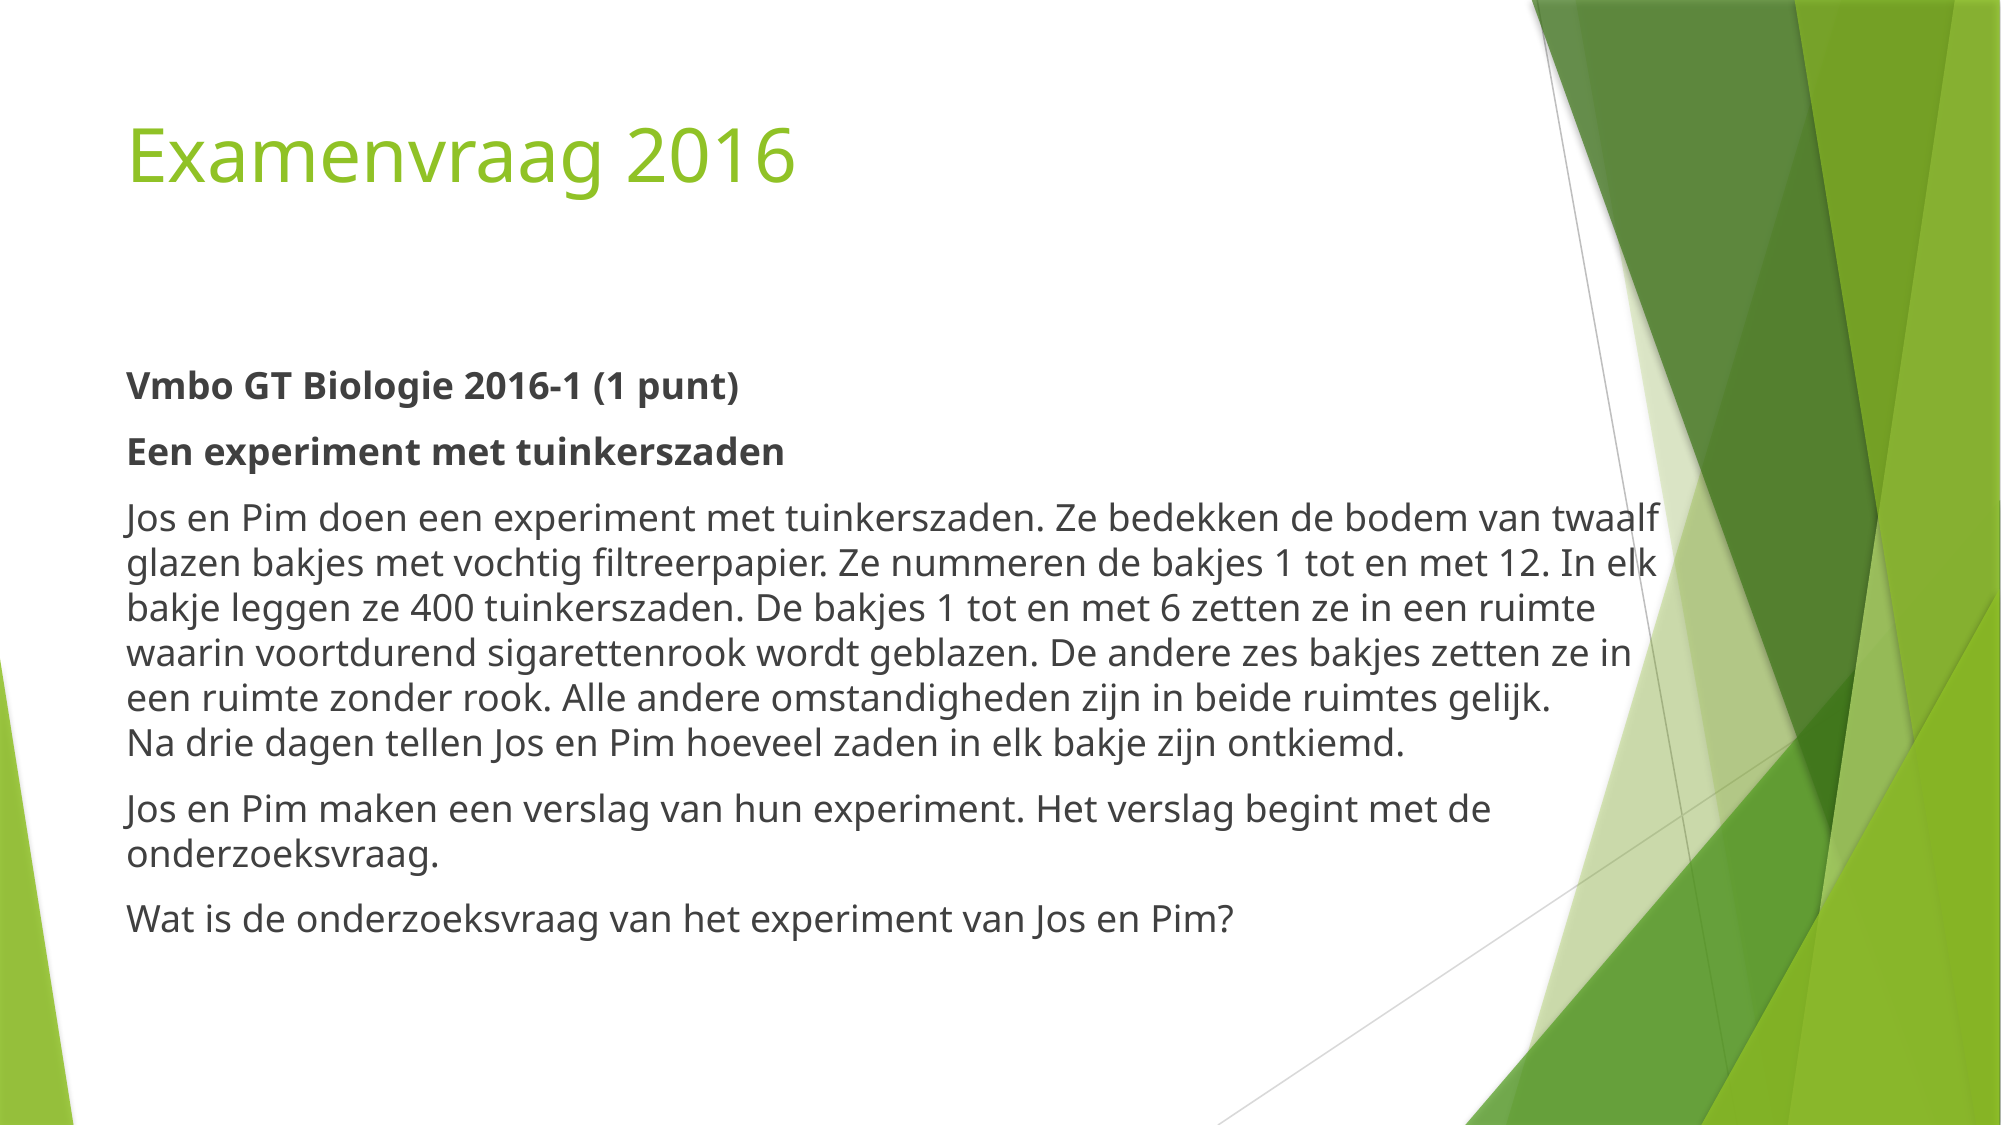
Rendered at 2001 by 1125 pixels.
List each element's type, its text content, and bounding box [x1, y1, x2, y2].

title Examenvraag 2016 [111, 99, 1522, 317]
list Vmbo GT Biologie 2016-1 (1 punt) Een experiment met tuinkerszaden Jos en Pim doen een experiment met tuinkerszaden. Ze bedekken de bodem van twaalf glazen bakjes met vochtig filtreerpapier. Ze nummeren de bakjes 1 tot en met 12. In elk bakje leggen ze 400 tuinkerszaden. De bakjes 1 tot en met 6 zetten ze in een ruimte waarin voortdurend sigarettenrook wordt geblazen. De andere zes bakjes zetten ze in een ruimte zonder rook. Alle andere omstandigheden zijn in beide ruimtes gelijk. Na drie dagen tellen Jos en Pim hoeveel zaden in elk bakje zijn ontkiemd. Jos en Pim maken een verslag van hun experiment. Het verslag begint met de onderzoeksvraag. Wat is de onderzoeksvraag van het experiment van Jos en Pim? [111, 354, 1696, 1125]
